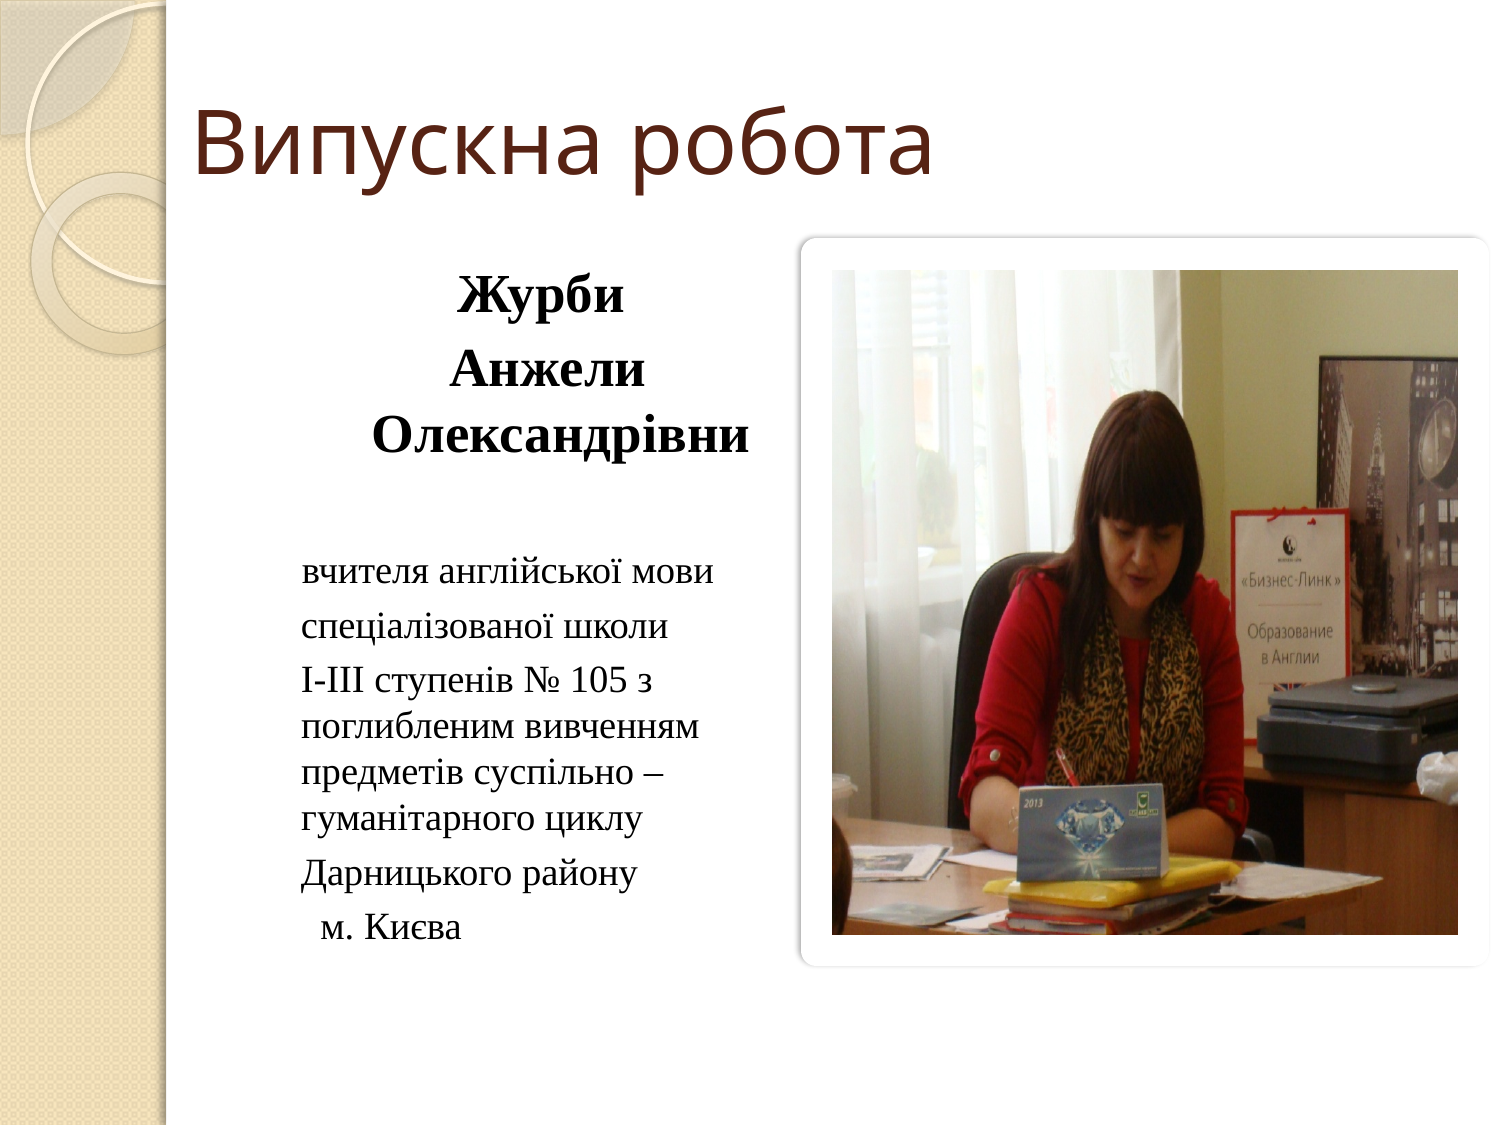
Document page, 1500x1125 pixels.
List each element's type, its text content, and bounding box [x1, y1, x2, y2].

list Журби Анжели Олександрівни вчителя англійської мови спеціалізованої школи І-ІІІ ступенів № 105 з поглибленим вивченням предметів суспільно – гуманітарного циклу Дарницького району м. Києва [235, 249, 836, 1015]
title Випускна робота [175, 45, 1079, 233]
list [831, 269, 1459, 936]
